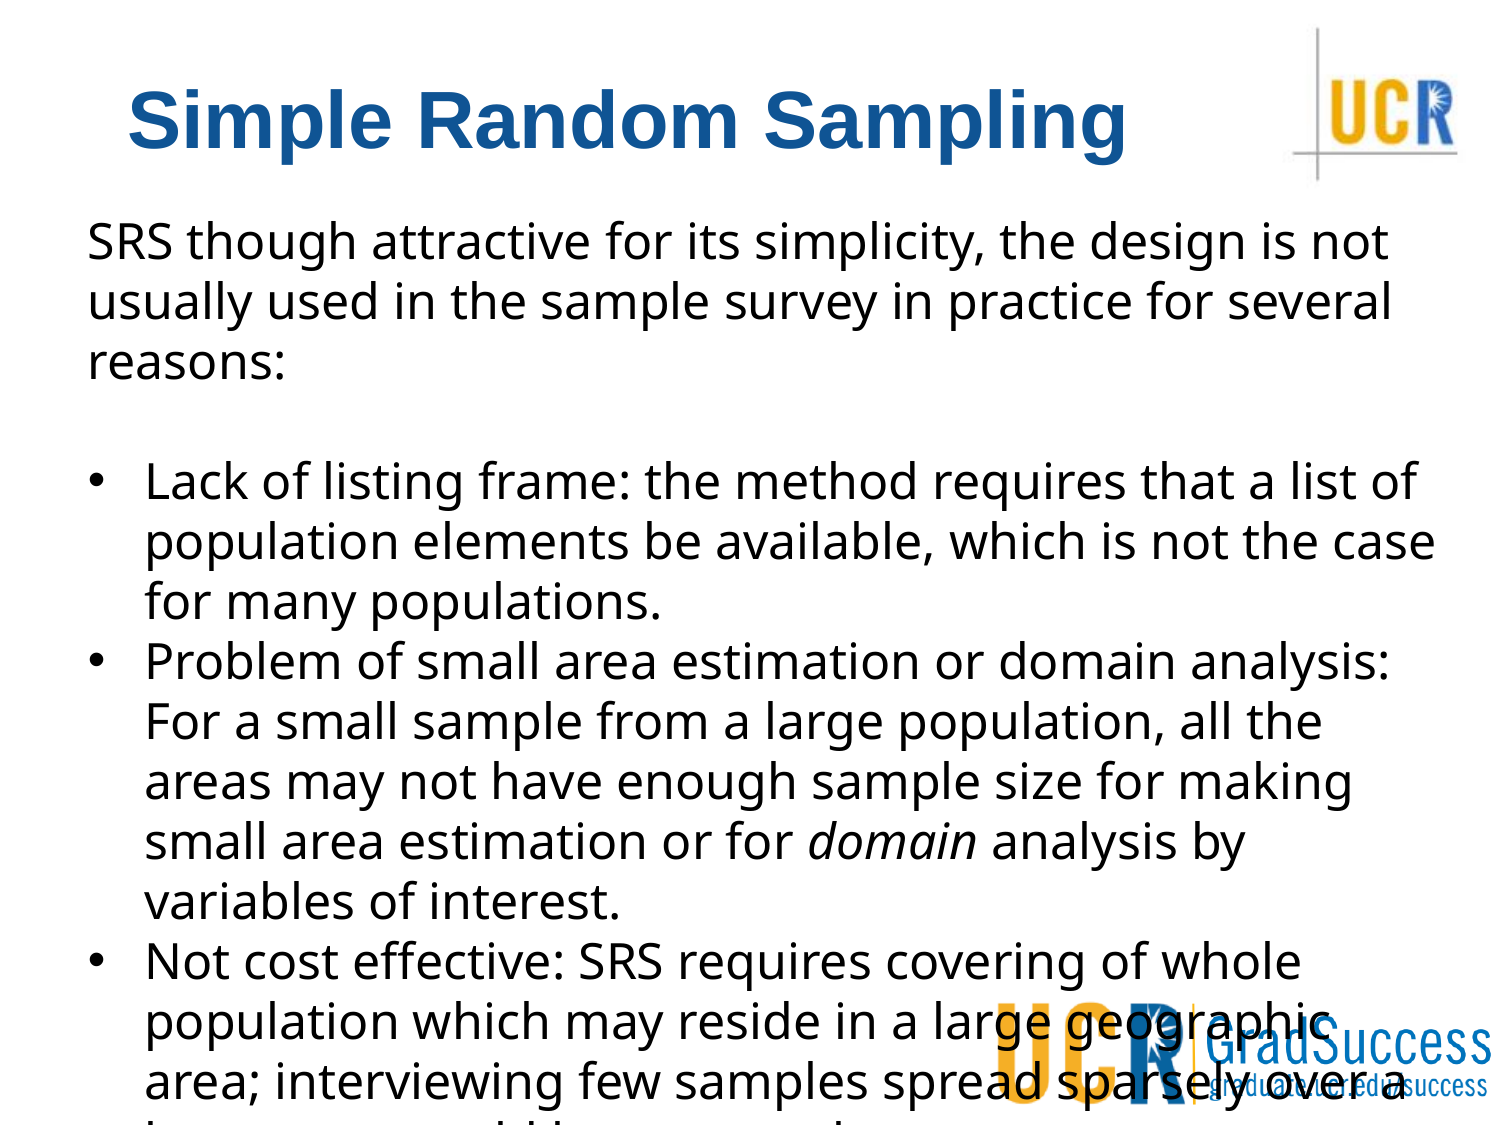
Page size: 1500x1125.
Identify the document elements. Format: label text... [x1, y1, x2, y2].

title Simple Random Sampling [112, 13, 1388, 172]
text_box SRS though attractive for its simplicity, the design is not usually used in the sample survey in practice for several reasons: Lack of listing frame: the method requires that a list of population elements be available, which is not the case for many populations. Problem of small area estimation or domain analysis: For a small sample from a large population, all the areas may not have enough sample size for making small area estimation or for domain analysis by variables of interest. Not cost effective: SRS requires covering of whole population which may reside in a large geographic area; interviewing few samples spread sparsely over a large area would be very costly. [73, 201, 1470, 1125]
picture [1282, 0, 1500, 196]
